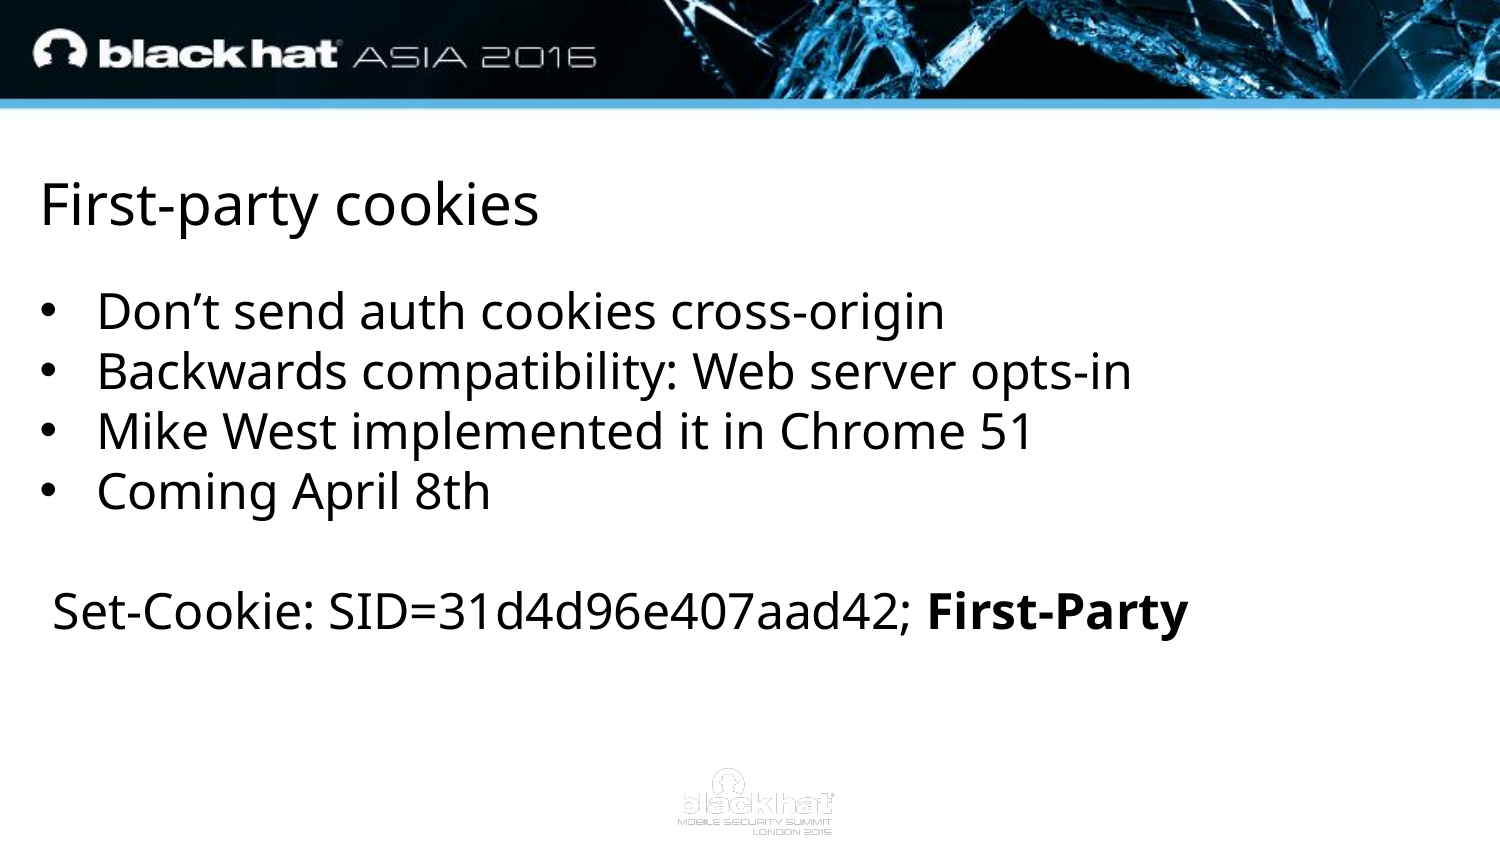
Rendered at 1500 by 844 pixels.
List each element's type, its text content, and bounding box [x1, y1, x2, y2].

text_box First-party cookies [24, 159, 1438, 245]
text_box Don’t send auth cookies cross-origin Backwards compatibility: Web server opts-in Mike West implemented it in Chrome 51 Coming April 8th Set-Cookie: SID=31d4d96e407aad42; First-Party [24, 271, 1450, 767]
picture [0, 0, 1500, 844]
